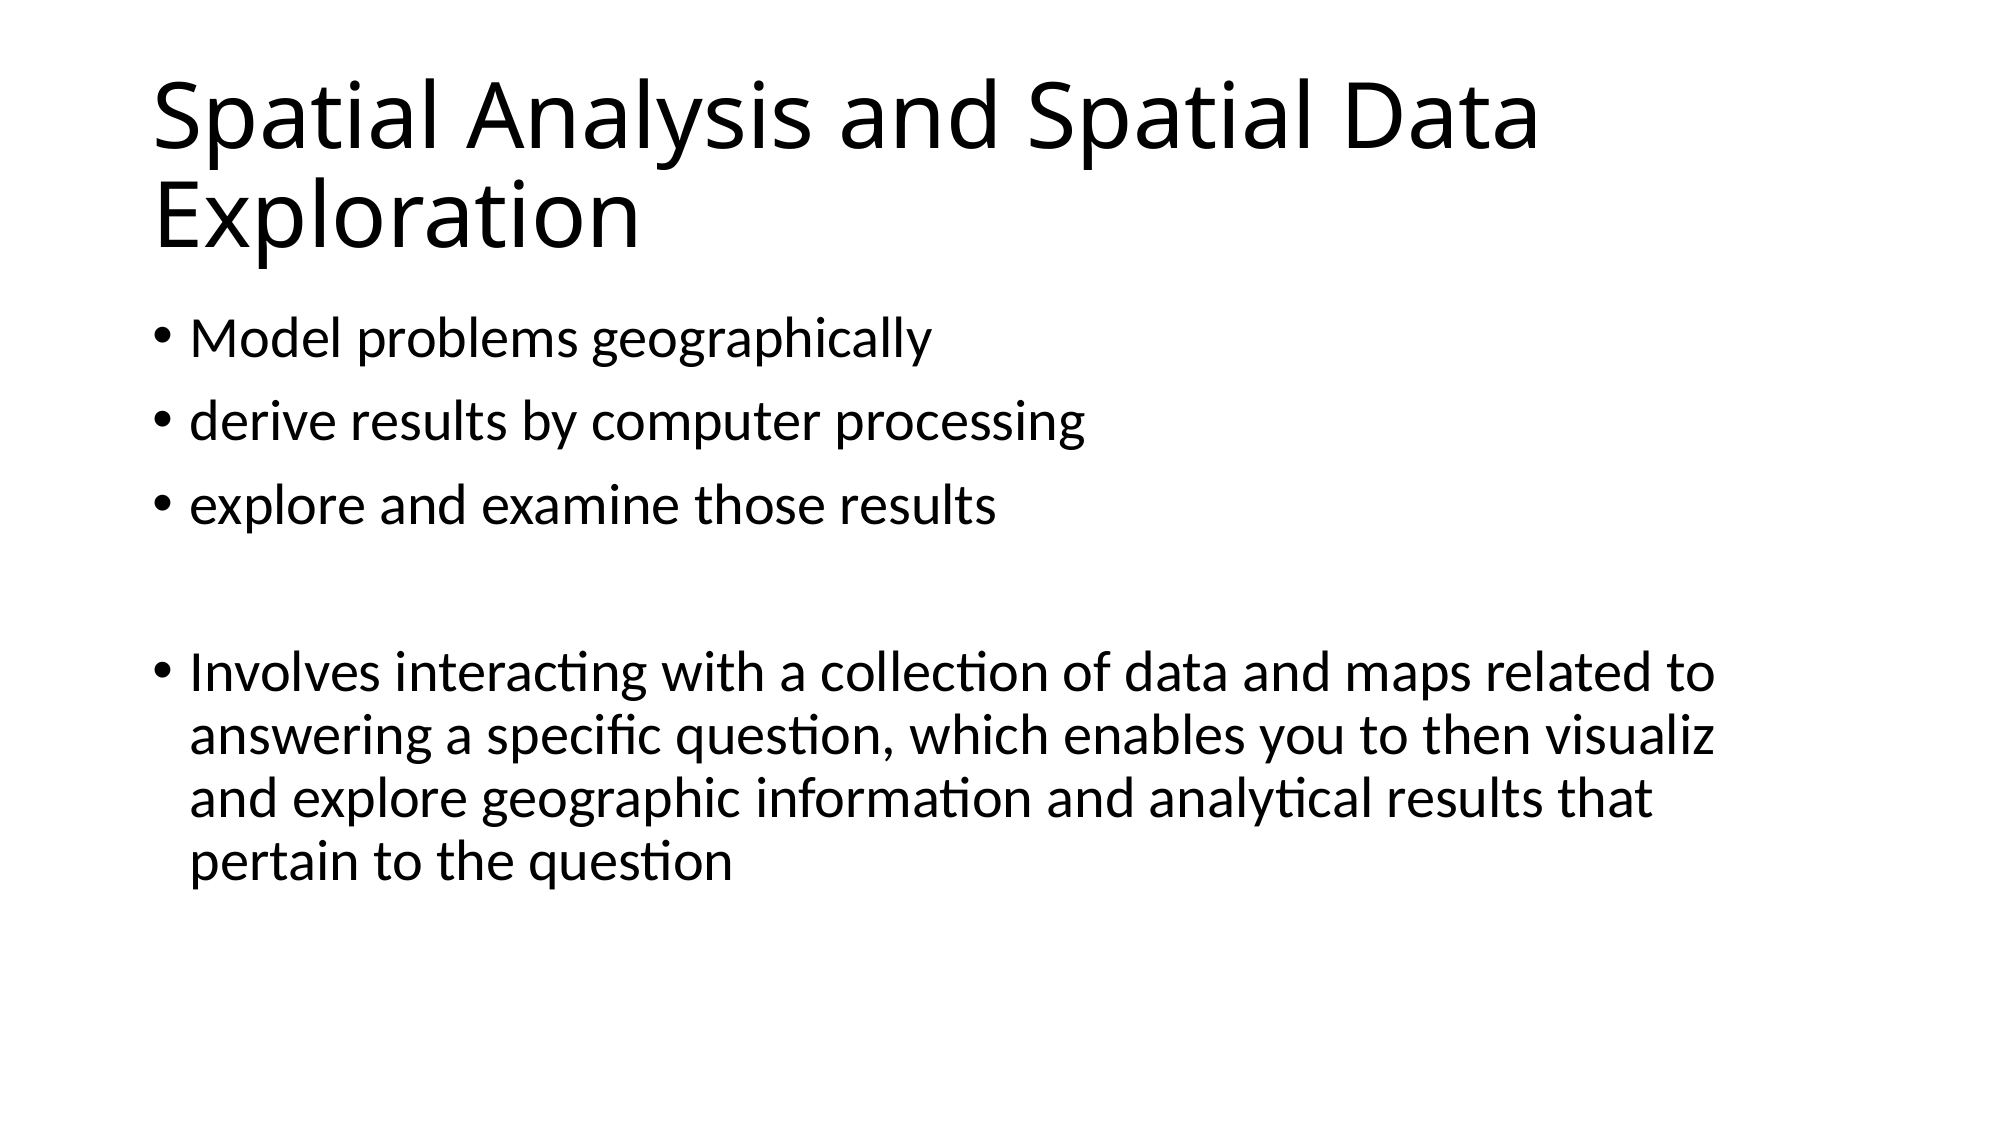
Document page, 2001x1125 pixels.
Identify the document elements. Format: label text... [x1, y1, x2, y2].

title Spatial Analysis and Spatial Data Exploration [137, 59, 1863, 278]
list Model problems geographically derive results by computer processing explore and examine those results Involves interacting with a collection of data and maps related to answering a specific question, which enables you to then visualiz and explore geographic information and analytical results that pertain to the question [137, 299, 1820, 1014]
